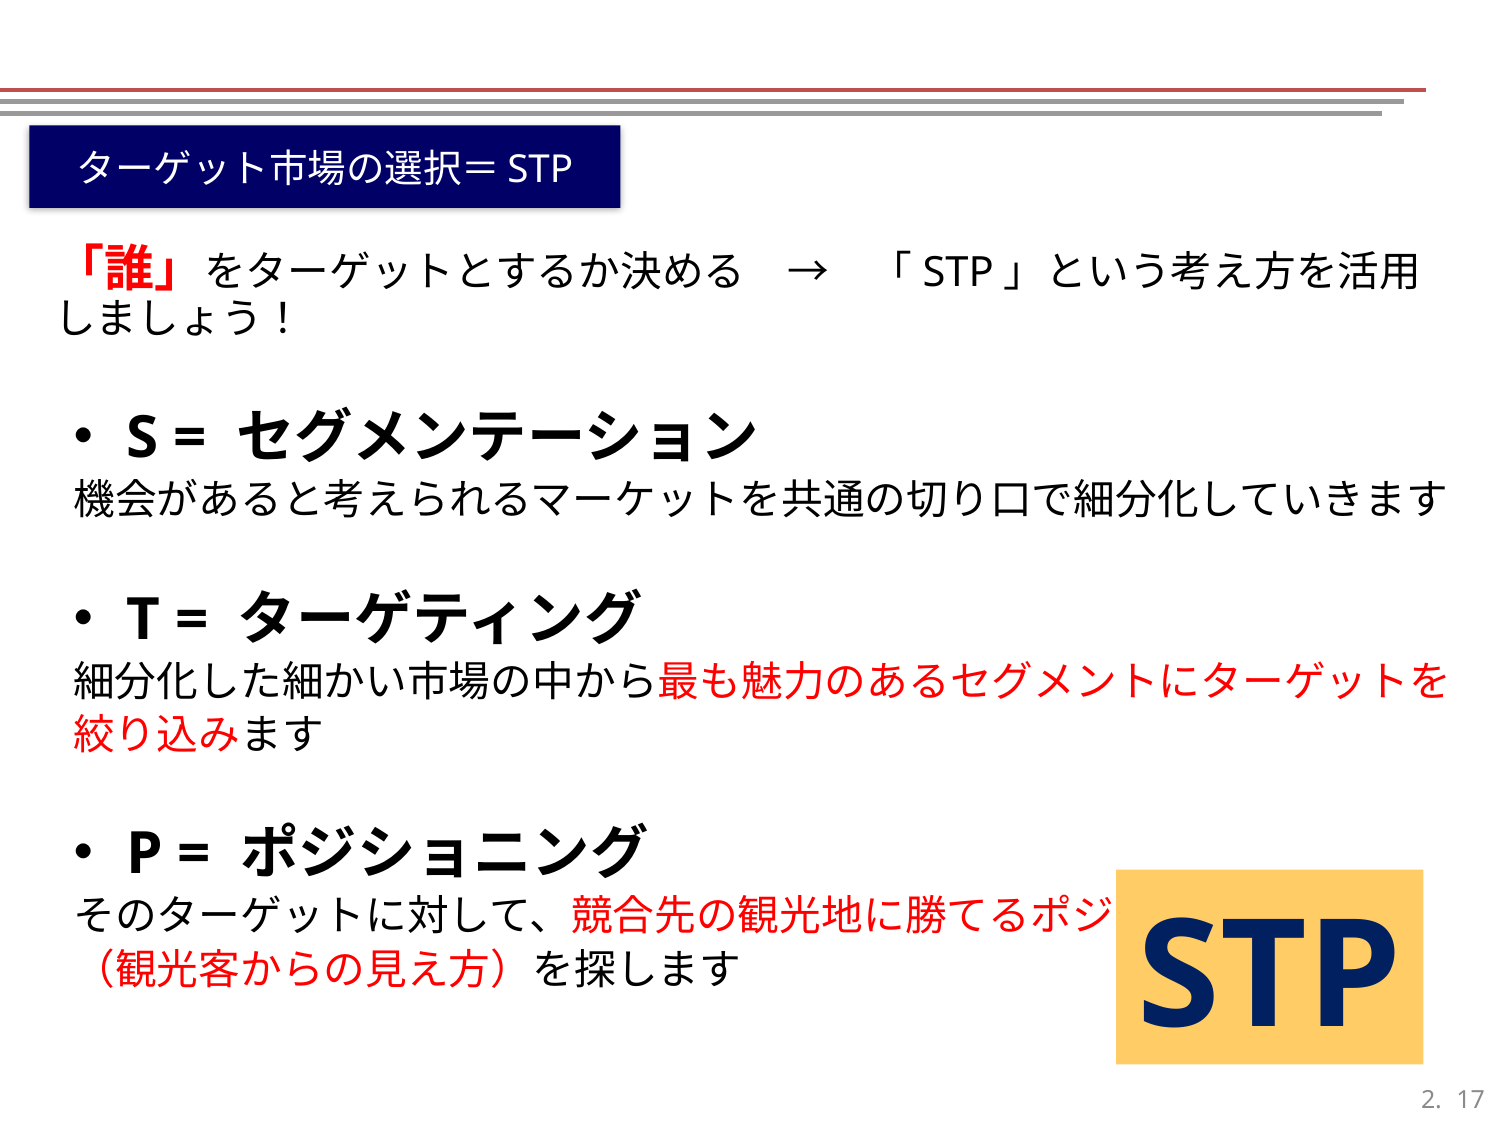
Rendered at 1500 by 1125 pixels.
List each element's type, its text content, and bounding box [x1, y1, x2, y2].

text_box STP [1116, 869, 1424, 1065]
slide_number 16 [1381, 1065, 1500, 1125]
text_box ターゲット市場の選択＝STP [29, 125, 621, 208]
text_box 「誰」をターゲットとするか決める → 「STP」という考え方を活用しましょう！ ・S = セグメンテーション 機会があると考えられるマーケットを共通の切り口で細分化していきます ・T = ターゲティング 細分化した細かい市場の中から最も魅力のあるセグメントにターゲットを 絞り込みます ・P = ポジショニング そのターゲットに対して、競合先の観光地に勝てるポジション （観光客からの見え方）を探します [37, 234, 1471, 954]
